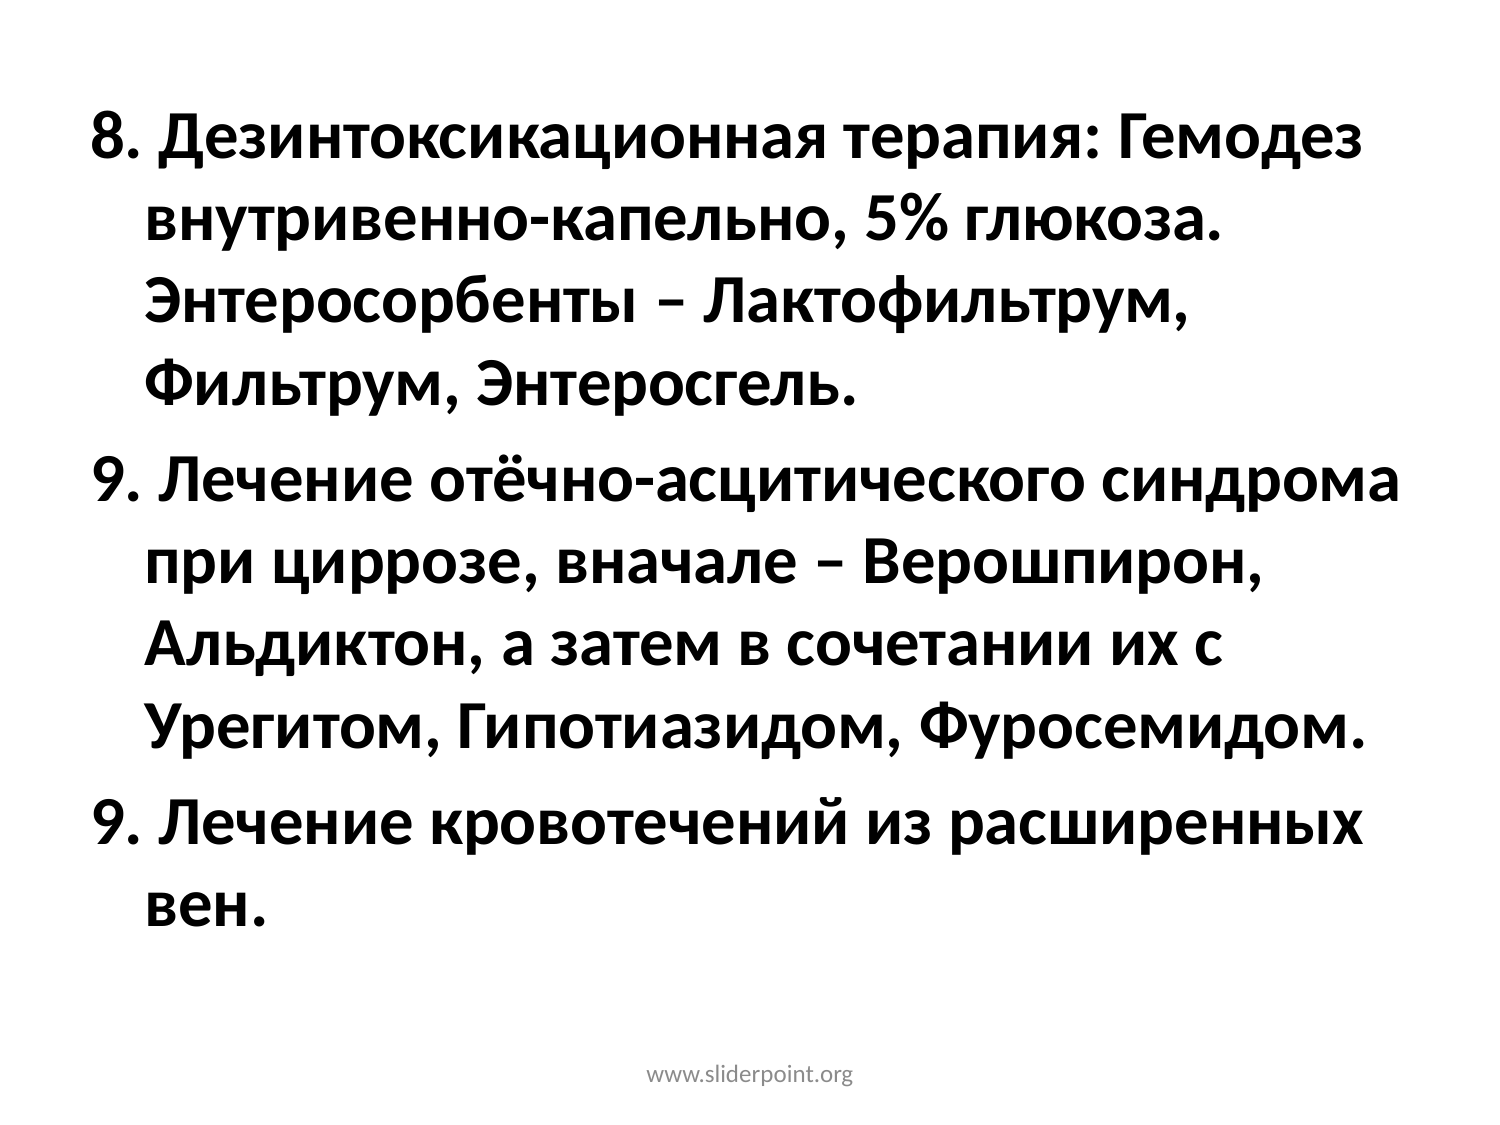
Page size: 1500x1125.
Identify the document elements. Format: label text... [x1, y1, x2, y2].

footer www.sliderpoint.org [512, 1042, 988, 1103]
list 8. Дезинтоксикационная терапия: Гемодез внутривенно-капельно, 5% глюкоза. Энтеросорбенты – Лактофильтрум, Фильтрум, Энтеросгель. 9. Лечение отёчно-асцитического синдрома при циррозе, вначале – Верошпирон, Альдиктон, а затем в сочетании их с Урегитом, Гипотиазидом, Фуросемидом. 9. Лечение кровотечений из расширенных вен. [74, 81, 1426, 1006]
